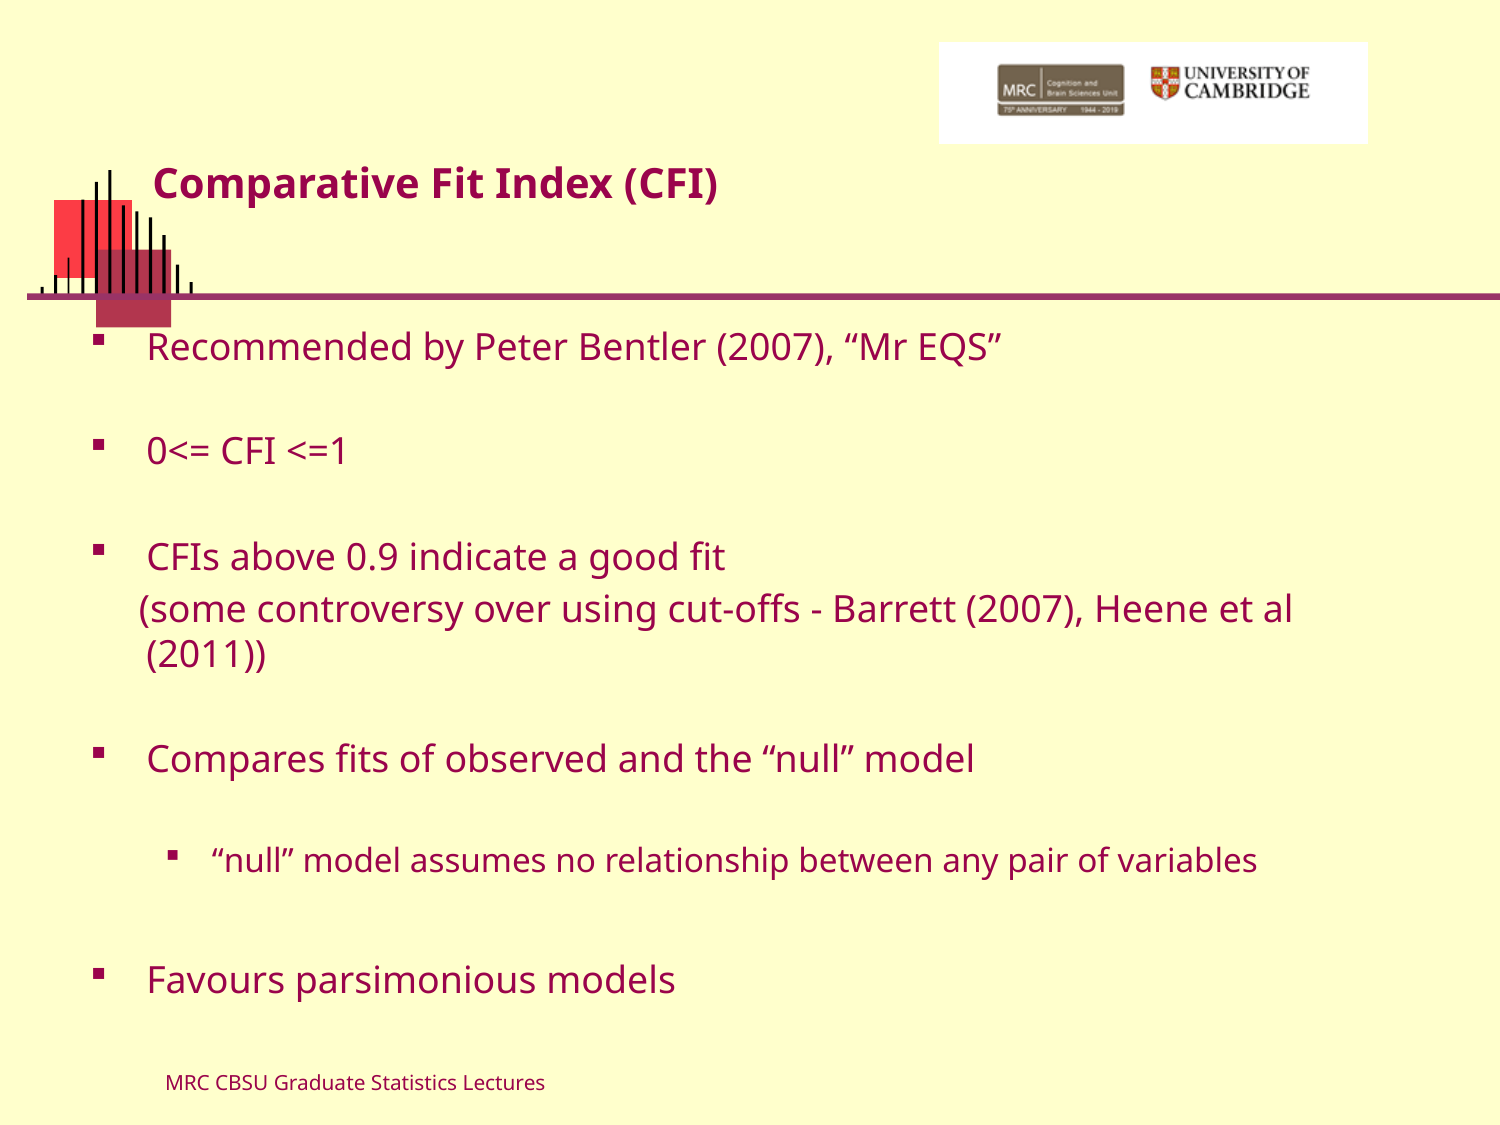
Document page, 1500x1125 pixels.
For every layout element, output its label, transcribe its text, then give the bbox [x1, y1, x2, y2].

picture [939, 42, 1368, 144]
title Comparative Fit Index (CFI) [137, 137, 988, 233]
list Recommended by Peter Bentler (2007), “Mr EQS” 0<= CFI <=1 CFIs above 0.9 indicate a good fit (some controversy over using cut-offs - Barrett (2007), Heene et al (2011)) Compares fits of observed and the “null” model “null” model assumes no relationship between any pair of variables Favours parsimonious models [75, 262, 1425, 1038]
footer MRC CBSU Graduate Statistics Lectures [149, 1062, 988, 1101]
